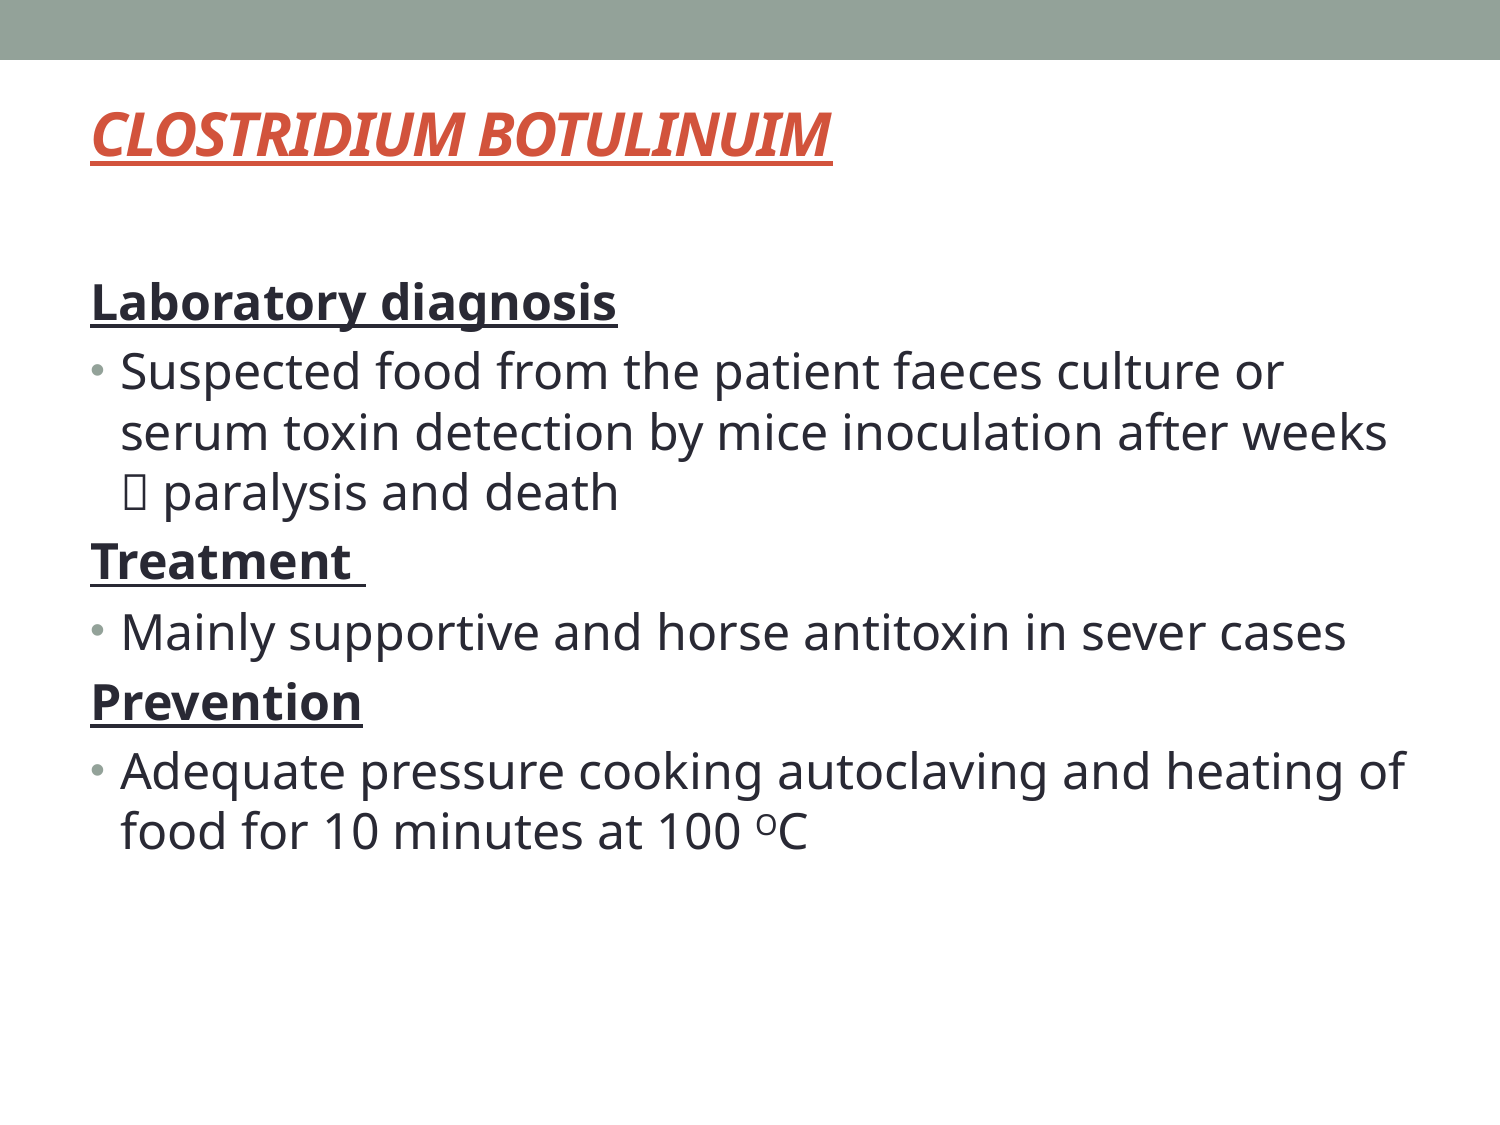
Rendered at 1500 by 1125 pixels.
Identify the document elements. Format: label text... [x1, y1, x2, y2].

list Laboratory diagnosis Suspected food from the patient faeces culture or serum toxin detection by mice inoculation after weeks  paralysis and death Treatment Mainly supportive and horse antitoxin in sever cases Prevention Adequate pressure cooking autoclaving and heating of food for 10 minutes at 100 OC [75, 262, 1425, 1063]
title CLOSTRIDIUM BOTULINUIM [75, 87, 1425, 250]
